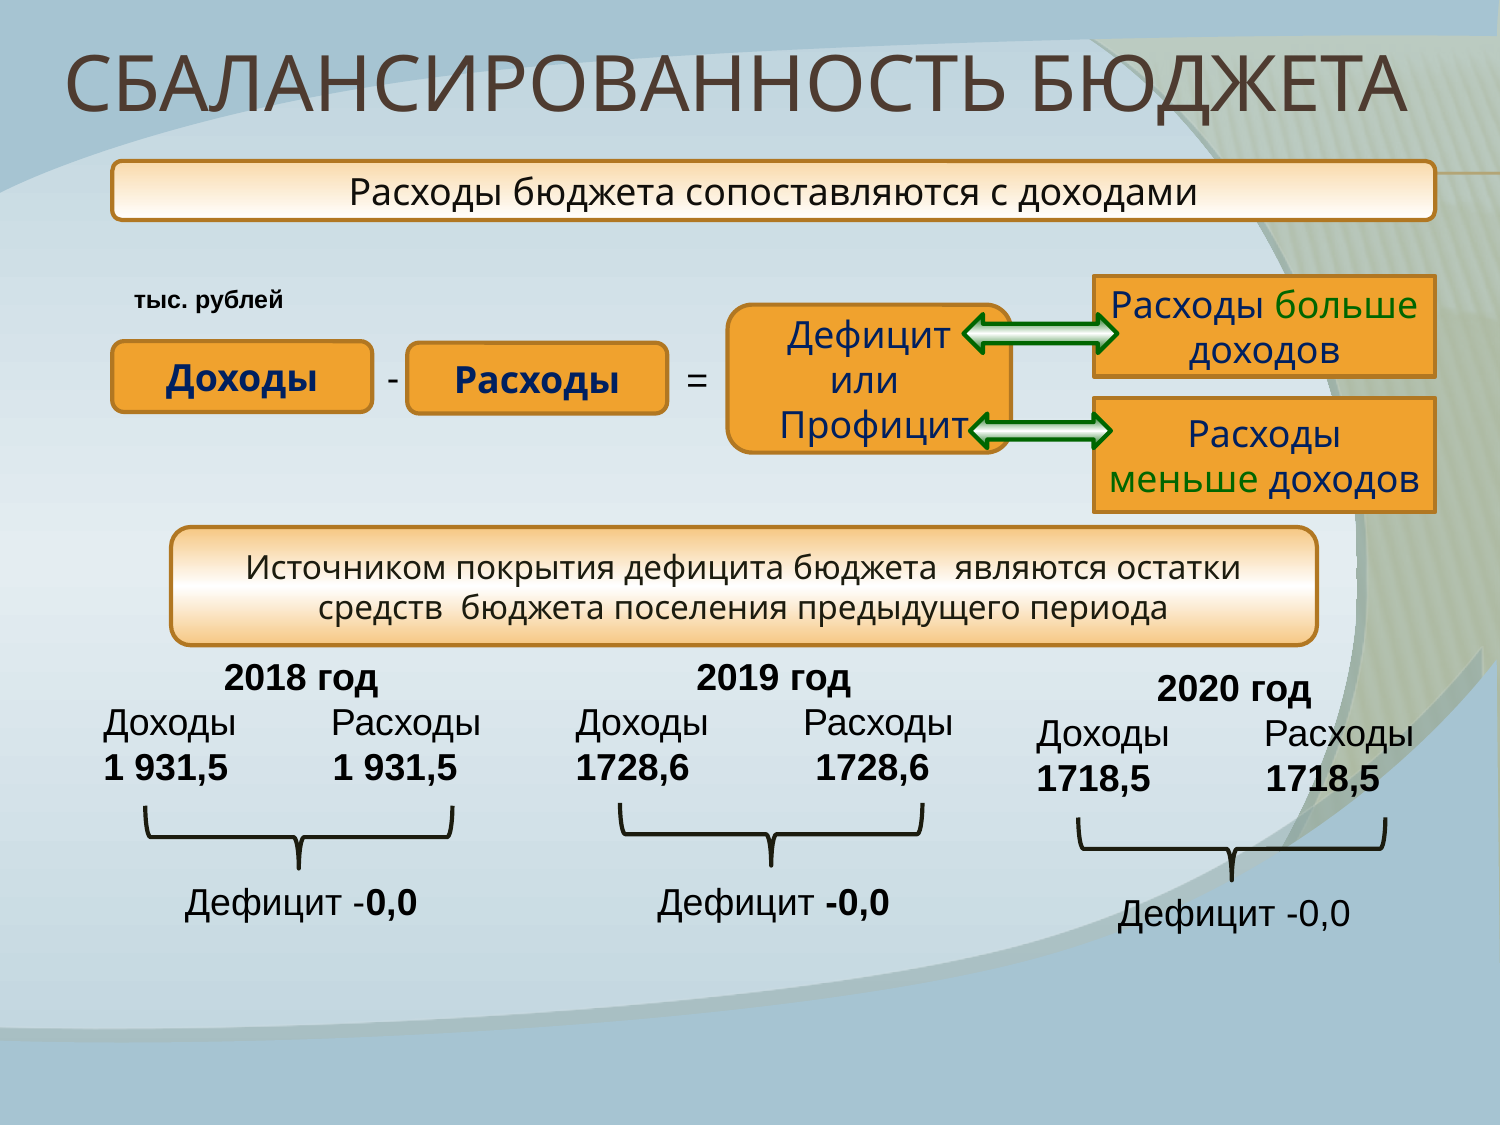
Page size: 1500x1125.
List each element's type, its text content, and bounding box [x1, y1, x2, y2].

text_box - [372, 346, 431, 407]
text_box Расходы меньше доходов [1092, 396, 1437, 514]
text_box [88, 644, 515, 976]
text_box Источником покрытия дефицита бюджета являются остатки средств бюджета поселения предыдущего периода [168, 524, 1320, 648]
text_box Расходы бюджета сопоставляются с доходами [110, 158, 1438, 223]
text_box Доходы [110, 339, 373, 415]
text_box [560, 644, 987, 979]
text_box тыс. рублей [118, 276, 313, 321]
title Сбалансированность бюджета [1, 0, 1472, 161]
text_box [961, 312, 1120, 356]
text_box [967, 411, 1113, 451]
text_box Дефицит или Профицит [725, 302, 1014, 455]
text_box = [671, 348, 731, 409]
text_box [820, 333, 880, 394]
text_box Расходы больше доходов [1092, 274, 1437, 379]
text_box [1021, 656, 1448, 943]
text_box Расходы [406, 340, 670, 416]
